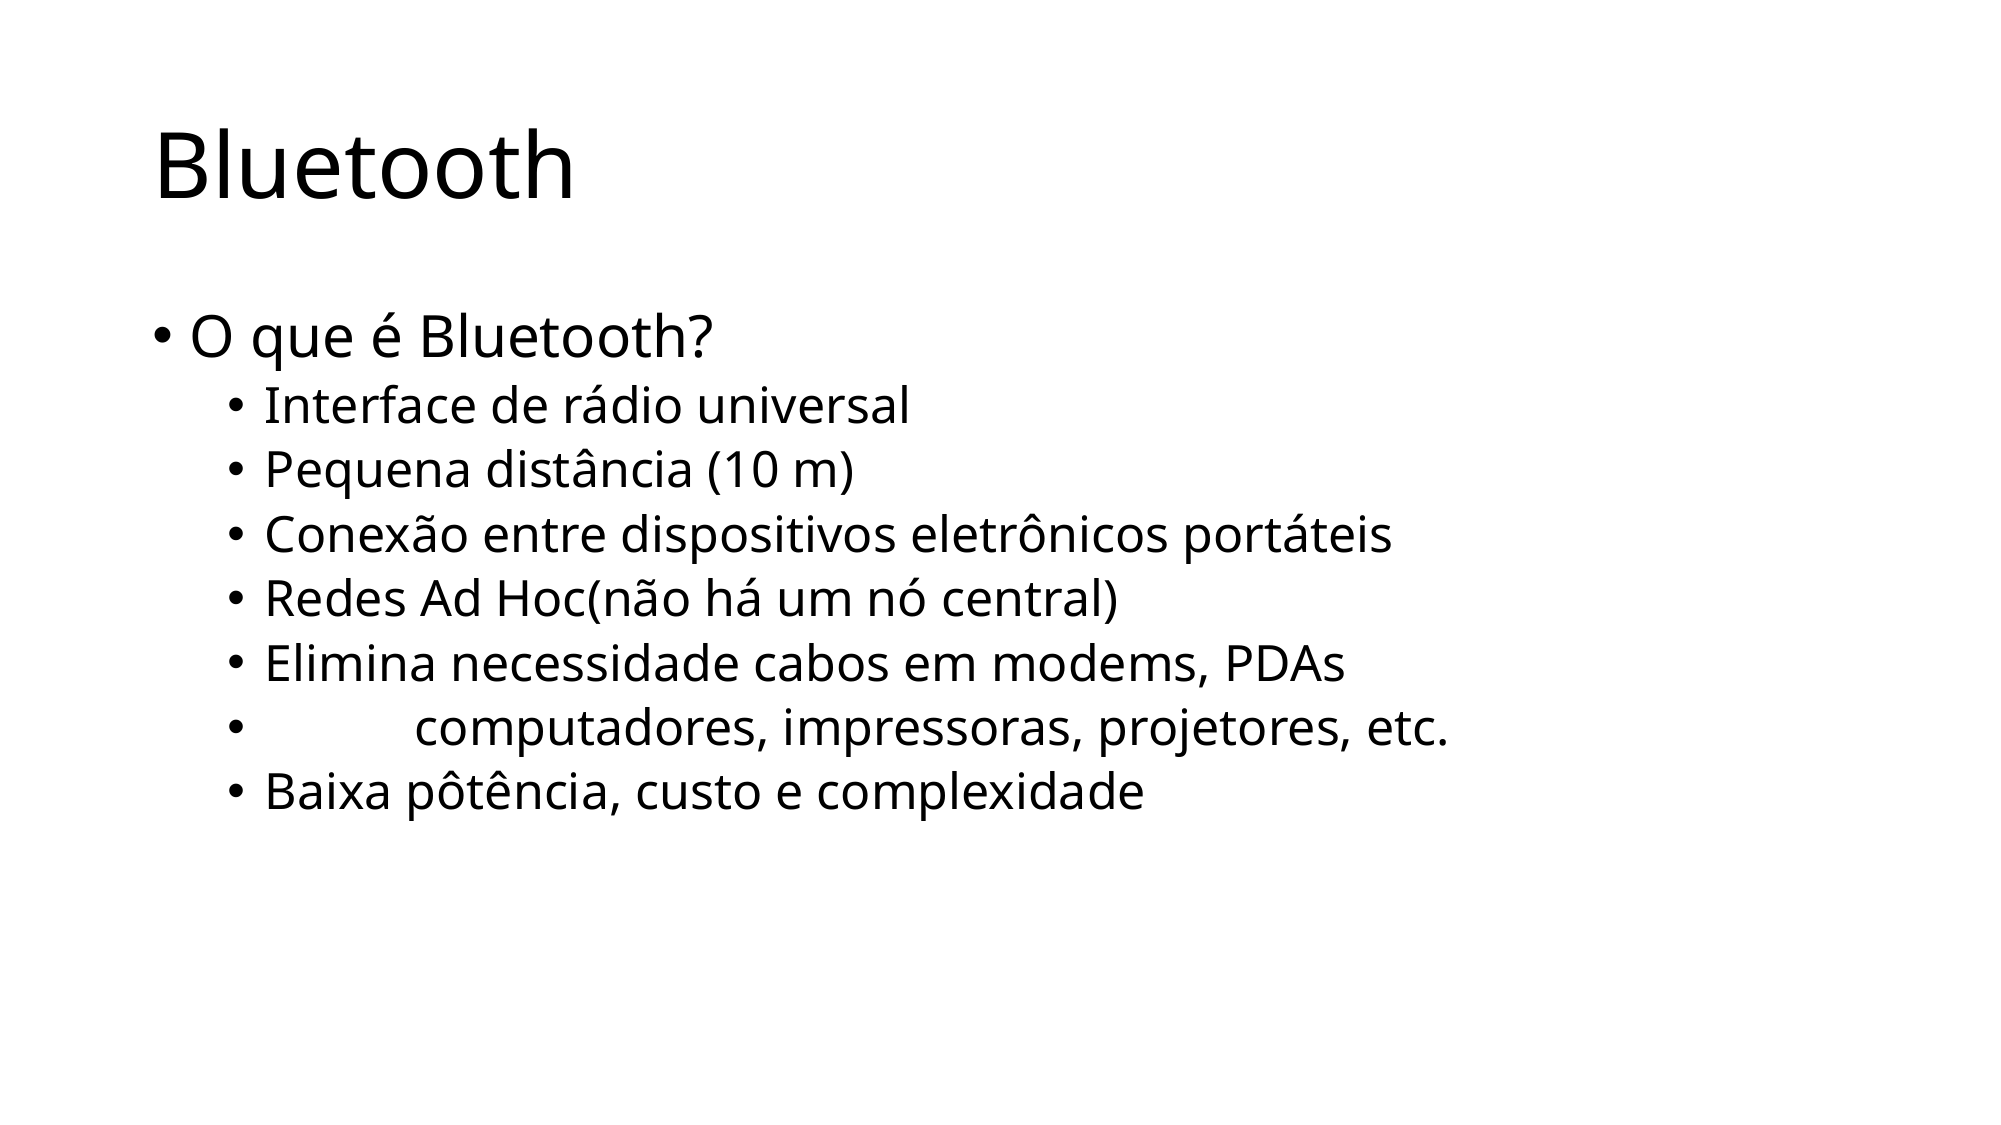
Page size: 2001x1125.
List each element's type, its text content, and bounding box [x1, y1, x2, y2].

list O que é Bluetooth? Interface de rádio universal Pequena distância (10 m) Conexão entre dispositivos eletrônicos portáteis Redes Ad Hoc(não há um nó central) Elimina necessidade cabos em modems, PDAs computadores, impressoras, projetores, etc. Baixa pôtência, custo e complexidade [137, 299, 1863, 1014]
title Bluetooth [137, 59, 1863, 278]
